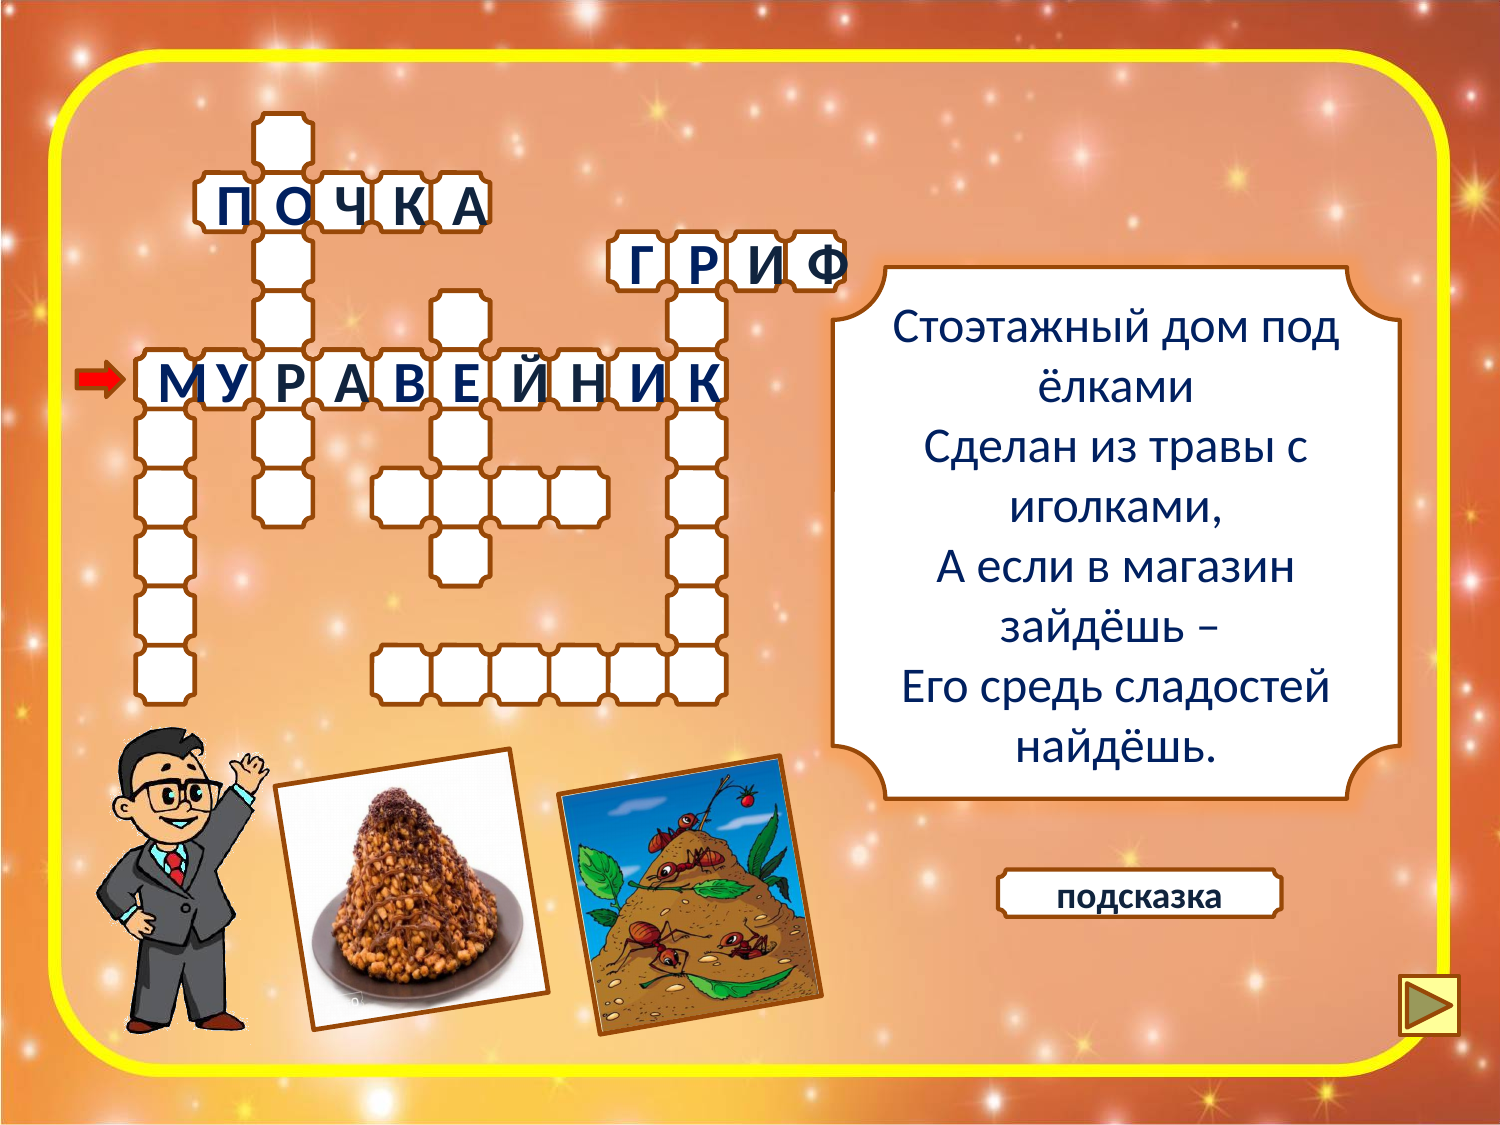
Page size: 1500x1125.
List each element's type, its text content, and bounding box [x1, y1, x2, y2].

text_box Стоэтажный дом под ёлками Сделан из травы с иголками, А если в магазин зайдёшь – Его средь сладостей найдёшь. [830, 265, 1402, 801]
text_box подсказка [995, 867, 1284, 919]
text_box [135, 349, 727, 410]
picture [0, 0, 1500, 1125]
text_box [135, 113, 845, 705]
text_box [1398, 974, 1461, 1037]
text_box [74, 359, 126, 400]
